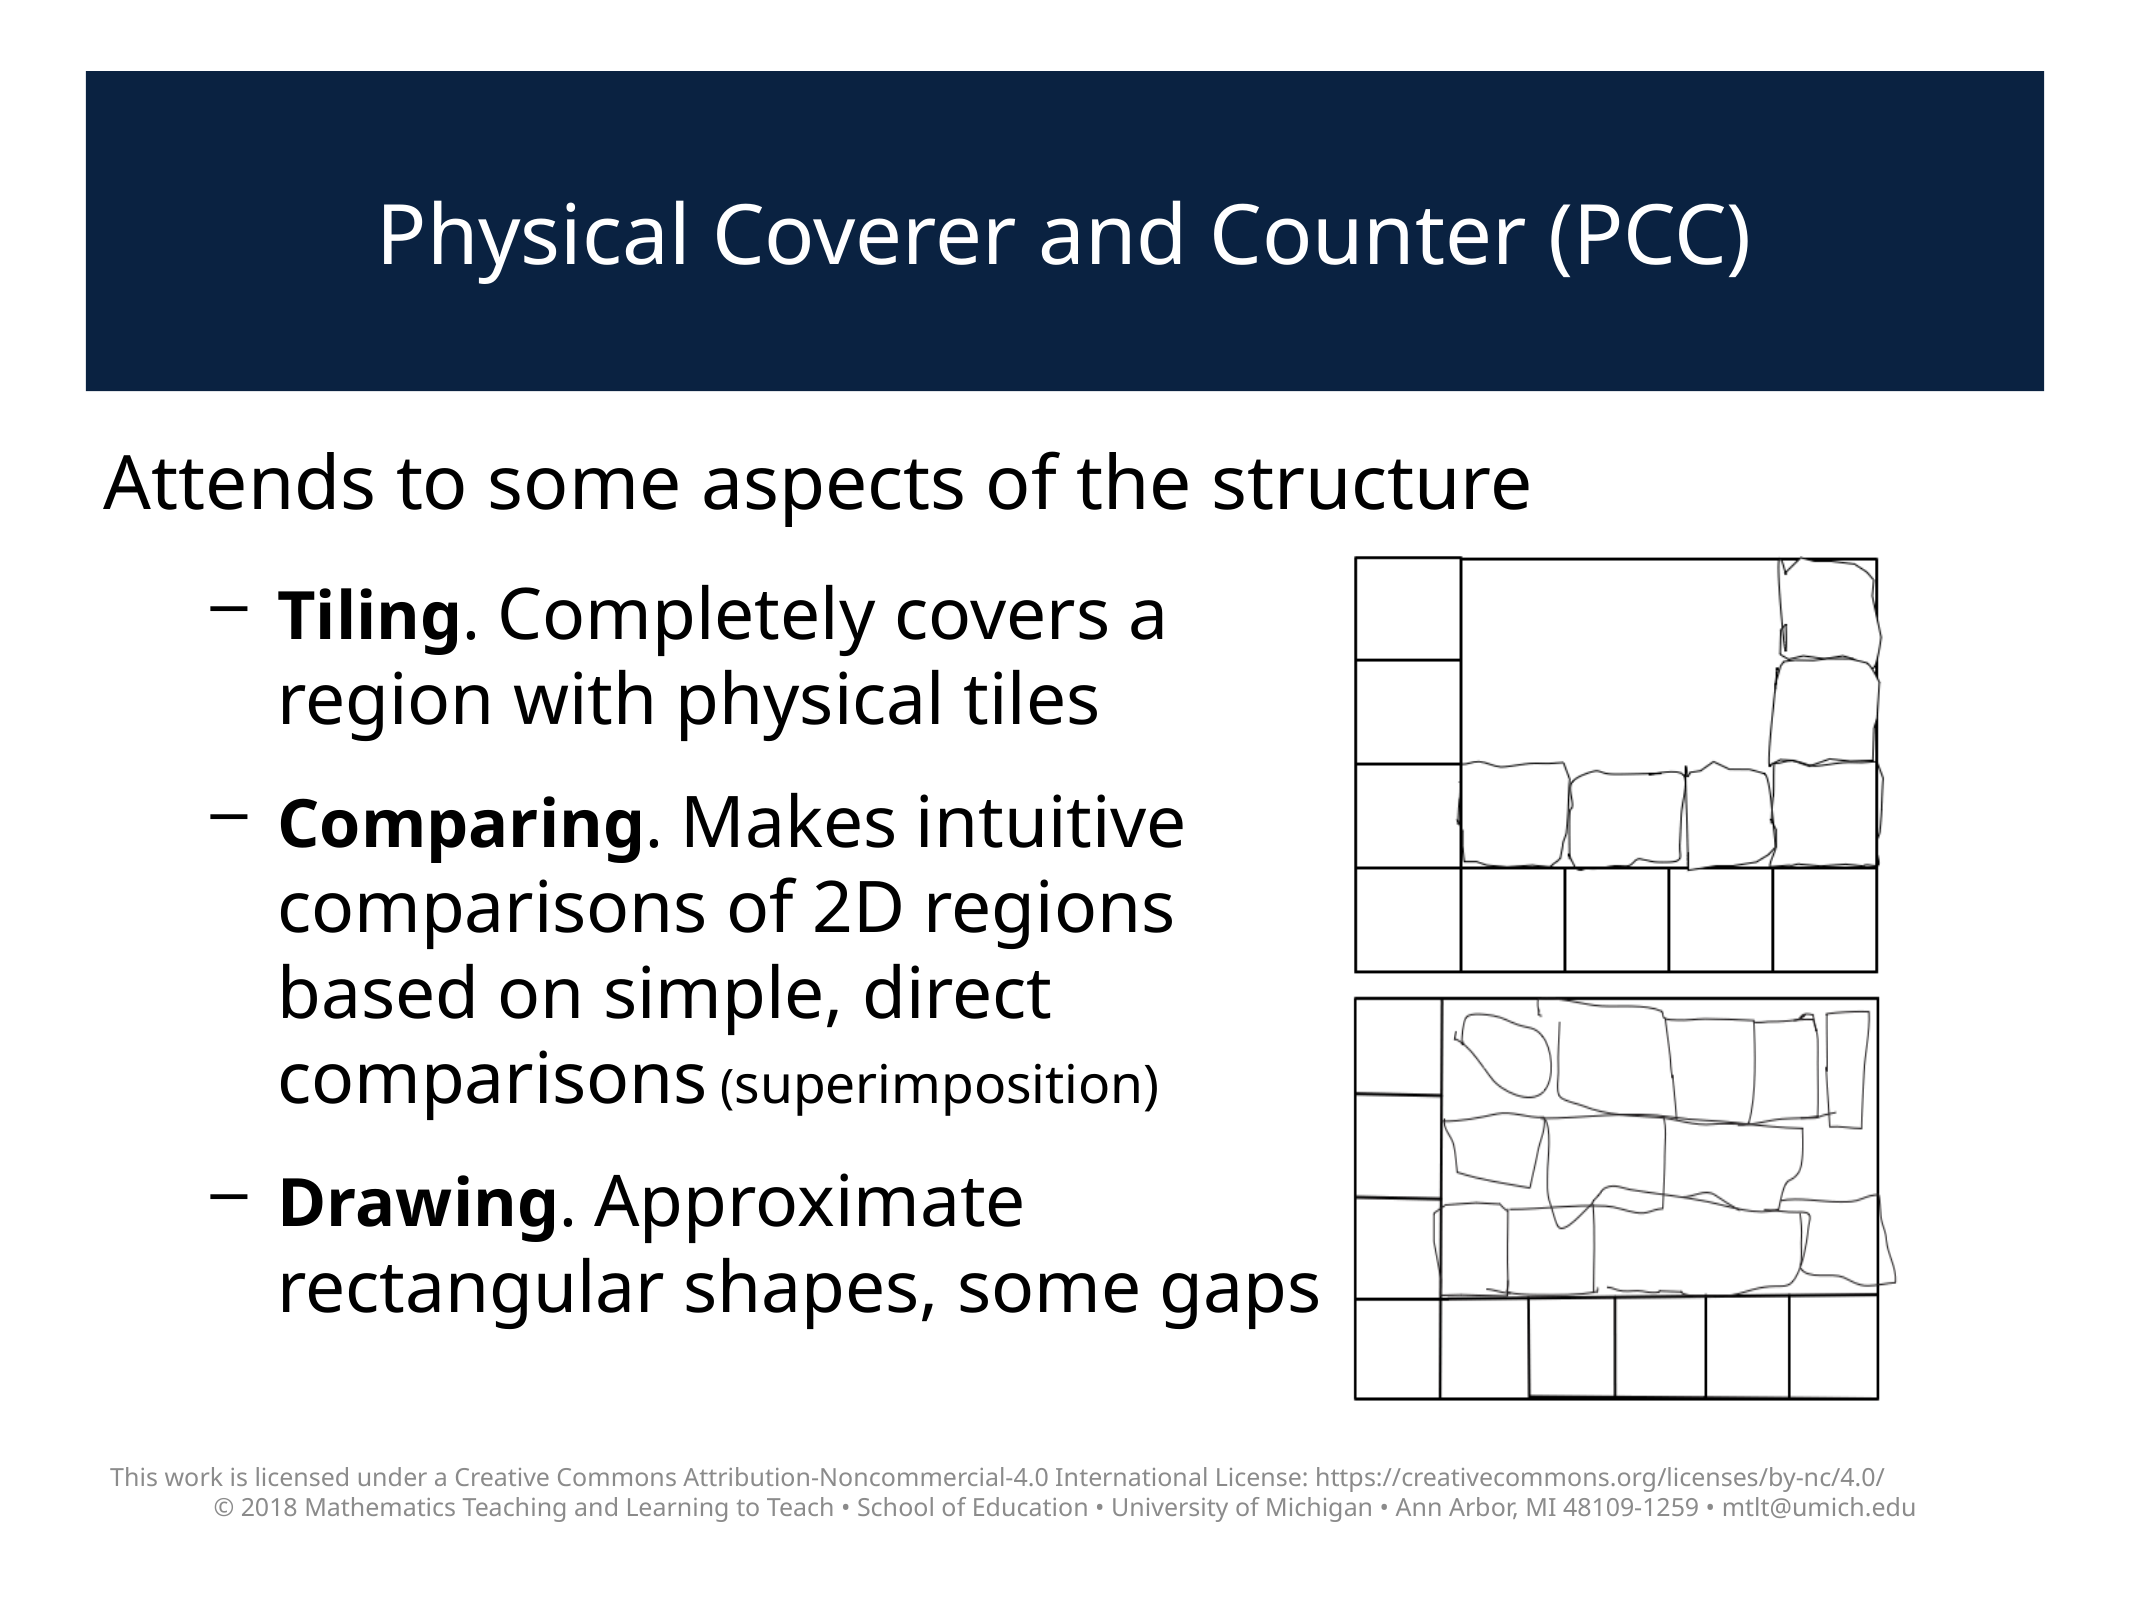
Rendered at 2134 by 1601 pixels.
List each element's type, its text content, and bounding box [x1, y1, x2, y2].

picture [1339, 541, 1915, 1418]
list Attends to some aspects of the structure Tiling. Completely covers a region with physical tiles Comparing. Makes intuitive comparisons of 2D regions based on simple, direct comparisons (superimposition) Drawing. Approximate rectangular shapes, some gaps [88, 426, 2045, 1430]
title Physical Coverer and Counter (PCC) [85, 71, 2045, 392]
text_box This work is licensed under a Creative Commons Attribution-Noncommercial-4.0 International License: https://creativecommons.org/licenses/by-nc/4.0/ © 2018 Mathematics Teaching and Learning to Teach • School of Education • University of Michigan • Ann Arbor, MI 48109-1259 • mtlt@umich.edu [88, 1436, 2045, 1547]
